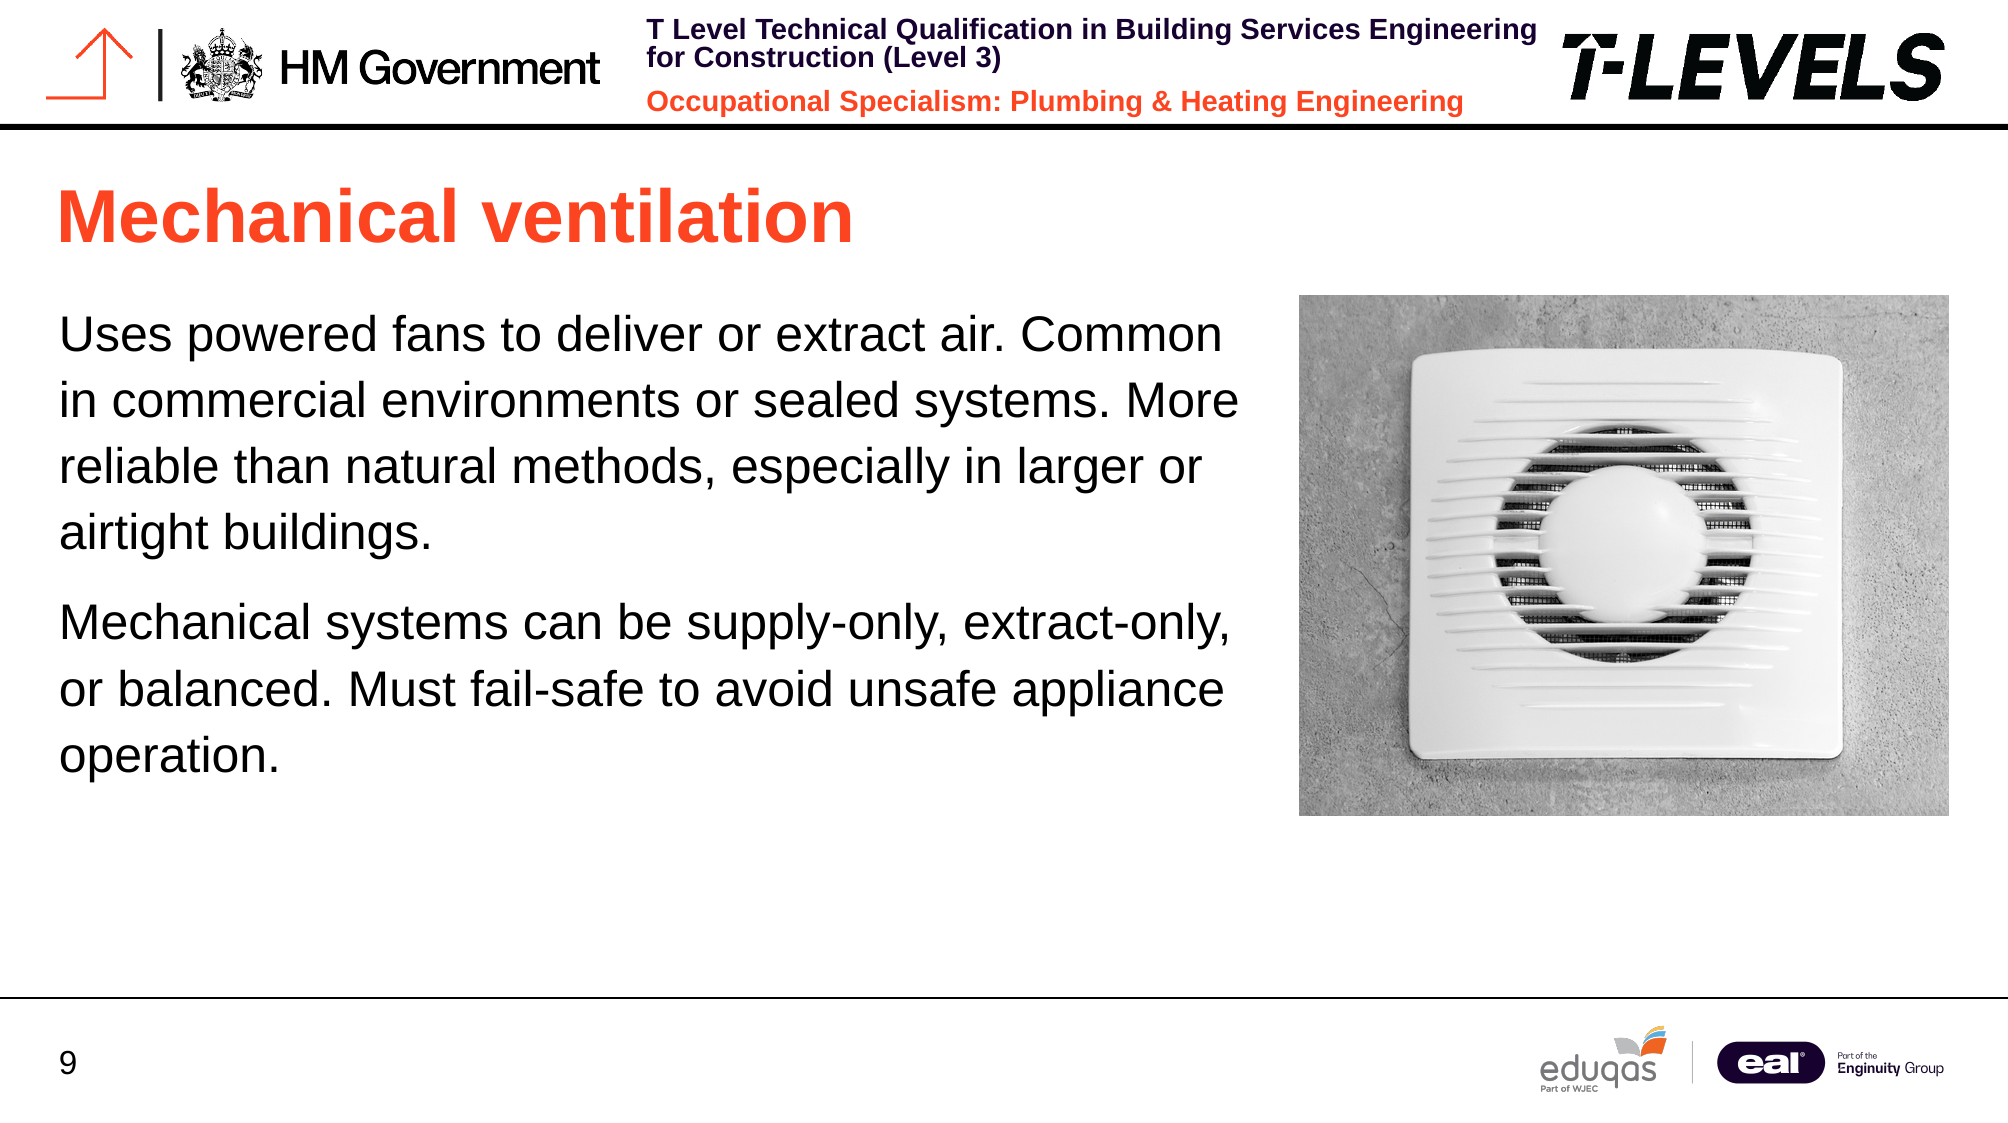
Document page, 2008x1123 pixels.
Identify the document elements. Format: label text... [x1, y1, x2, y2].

title Mechanical ventilation [41, 111, 1949, 314]
list Uses powered fans to deliver or extract air. Common in commercial environments or sealed systems. More reliable than natural methods, especially in larger or airtight buildings. Mechanical systems can be supply-only, extract-only, or balanced. Must fail-safe to avoid unsafe appliance operation. [59, 295, 1277, 975]
picture [41, 27, 139, 100]
picture [158, 28, 600, 102]
picture [1298, 295, 1949, 817]
picture [1535, 1021, 1949, 1097]
picture [1543, 25, 1964, 108]
